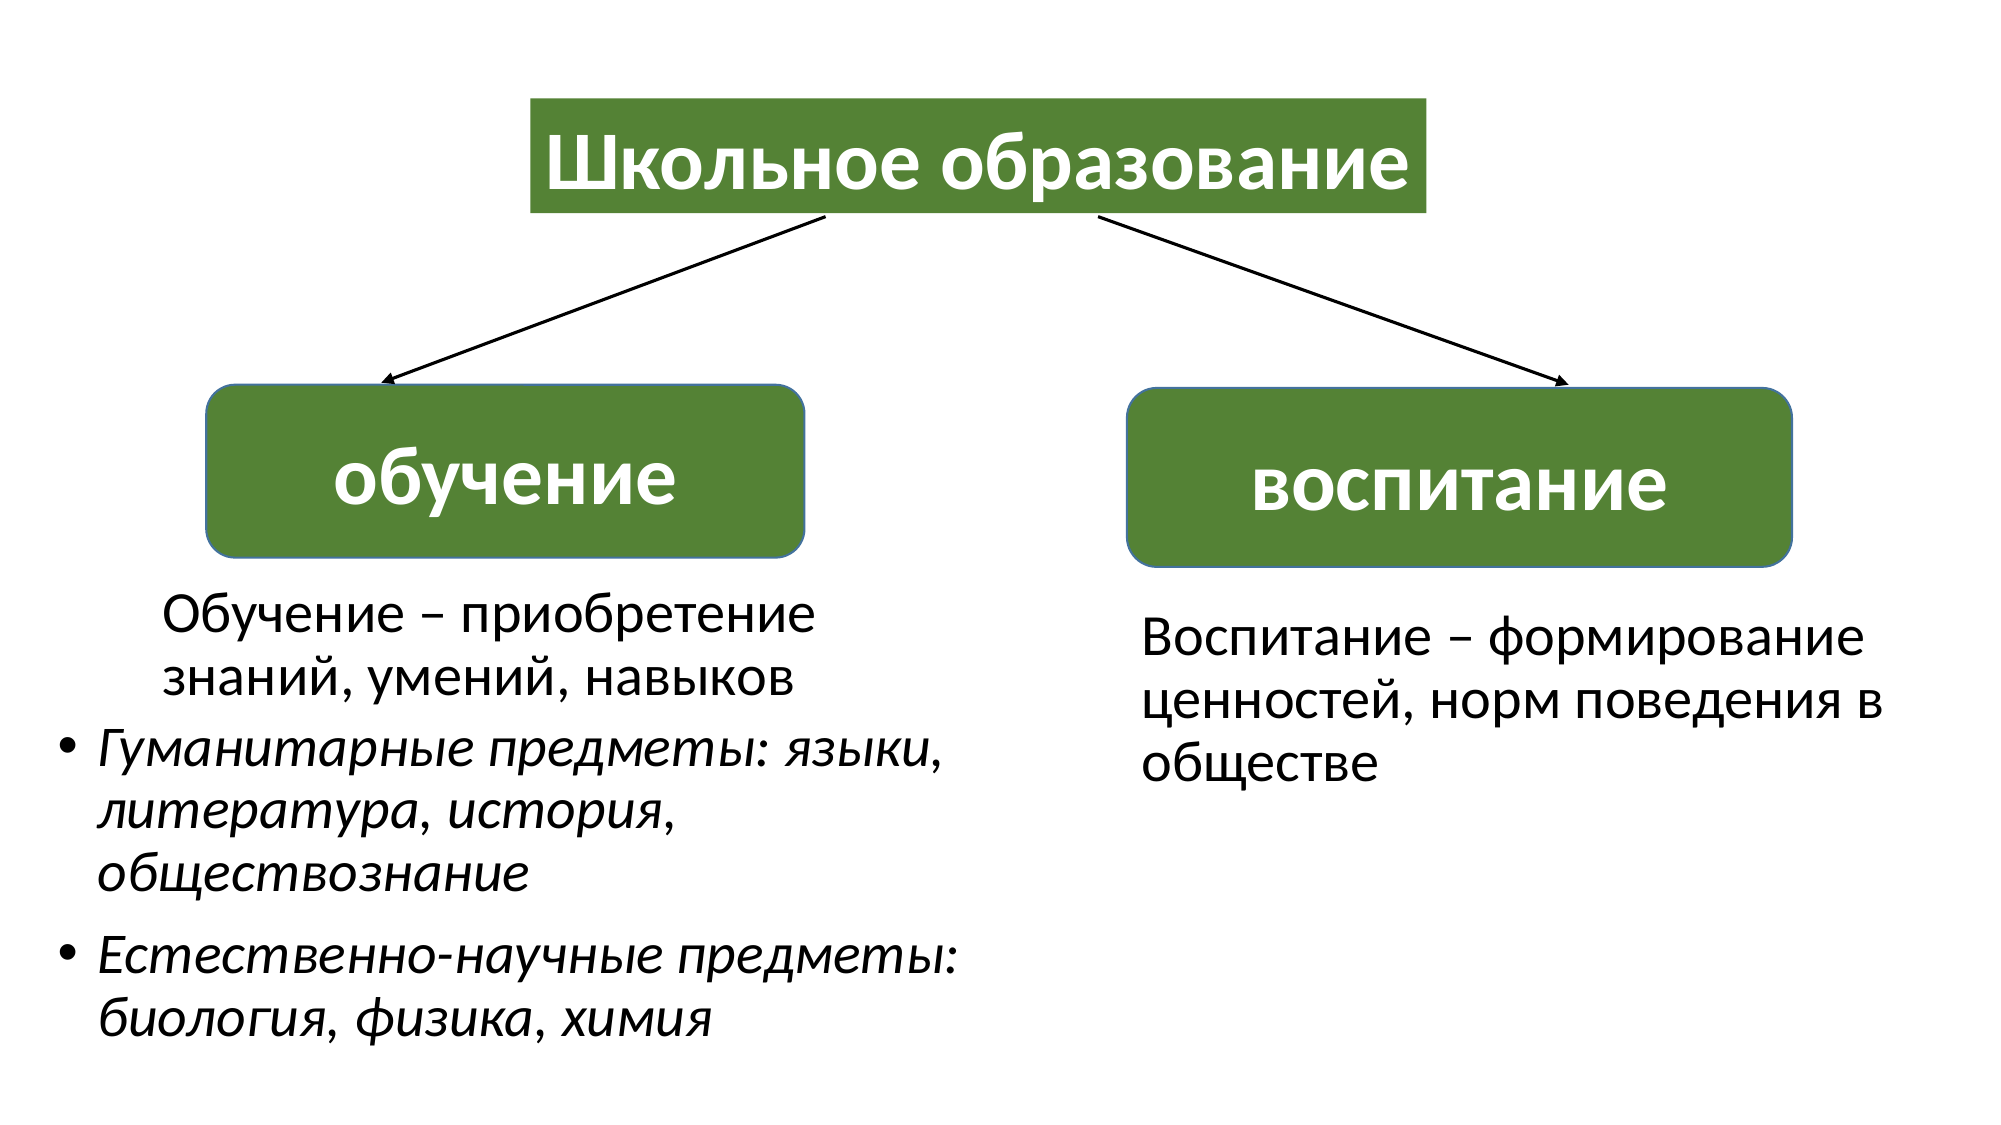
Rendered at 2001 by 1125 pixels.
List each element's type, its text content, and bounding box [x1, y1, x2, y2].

text_box Воспитание – формирование ценностей, норм поведения в обществе [1126, 598, 1978, 789]
text_box Школьное образование [530, 98, 1427, 214]
text_box воспитание [1125, 386, 1794, 568]
text_box обучение [205, 383, 806, 559]
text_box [381, 216, 826, 383]
text_box Гуманитарные предметы: языки, литература, история, обществознание Естественно-научные предметы: биология, физика, химия [42, 709, 979, 1070]
text_box Обучение – приобретение знаний, умений, навыков [147, 574, 994, 710]
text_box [1098, 216, 1569, 385]
